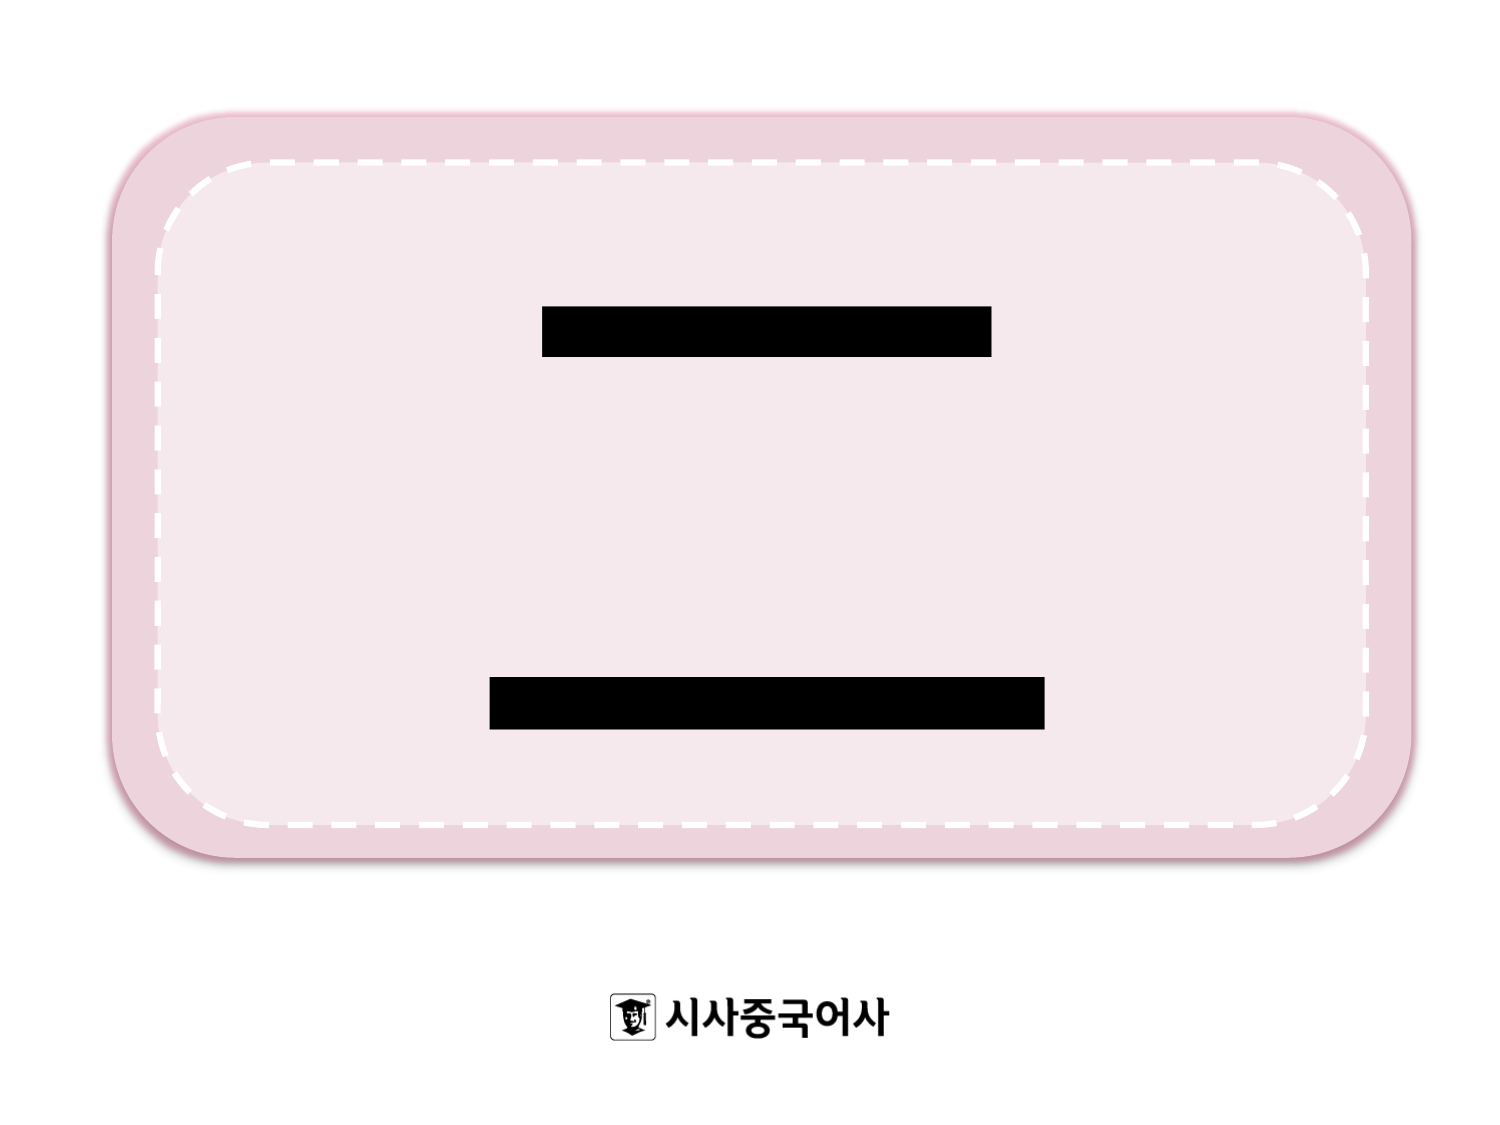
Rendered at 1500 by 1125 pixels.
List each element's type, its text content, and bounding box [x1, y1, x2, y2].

picture [602, 987, 898, 1047]
text_box 二 [162, 160, 1371, 824]
